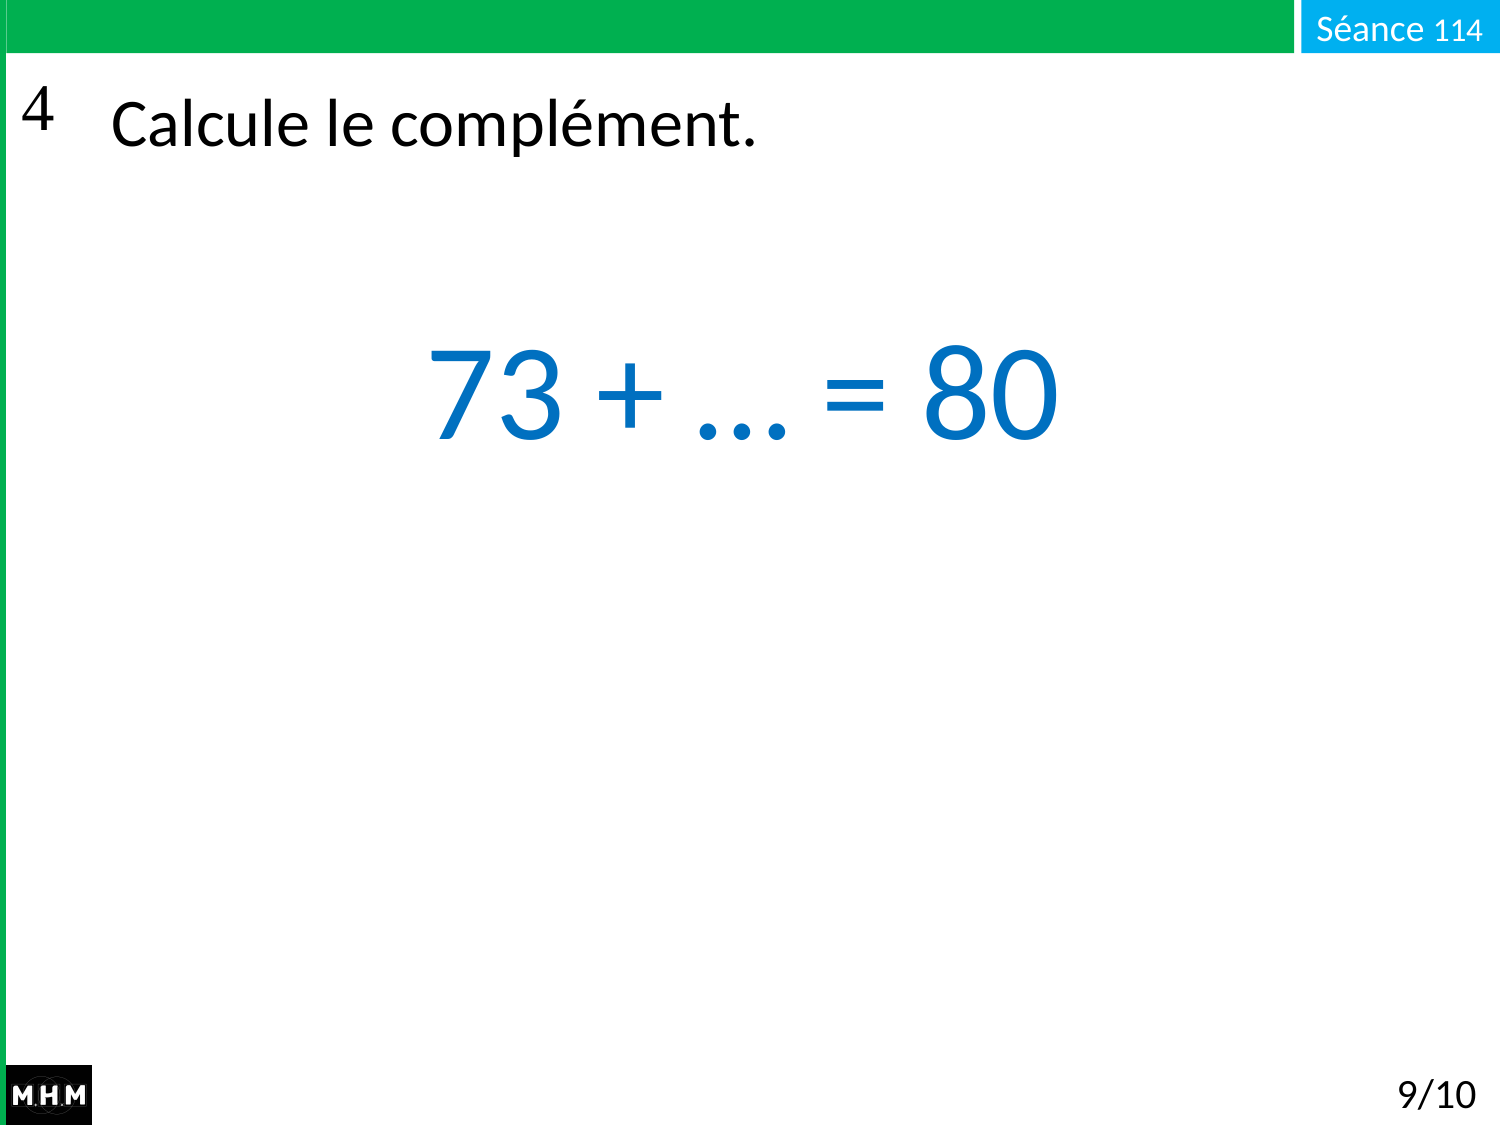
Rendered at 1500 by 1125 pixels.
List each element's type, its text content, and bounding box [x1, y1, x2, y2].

title Calcule le complément. [96, 80, 1391, 170]
picture [6, 1065, 92, 1125]
text_box 73 + … = 80 [396, 294, 1091, 475]
list 9/10 [1373, 1064, 1500, 1125]
